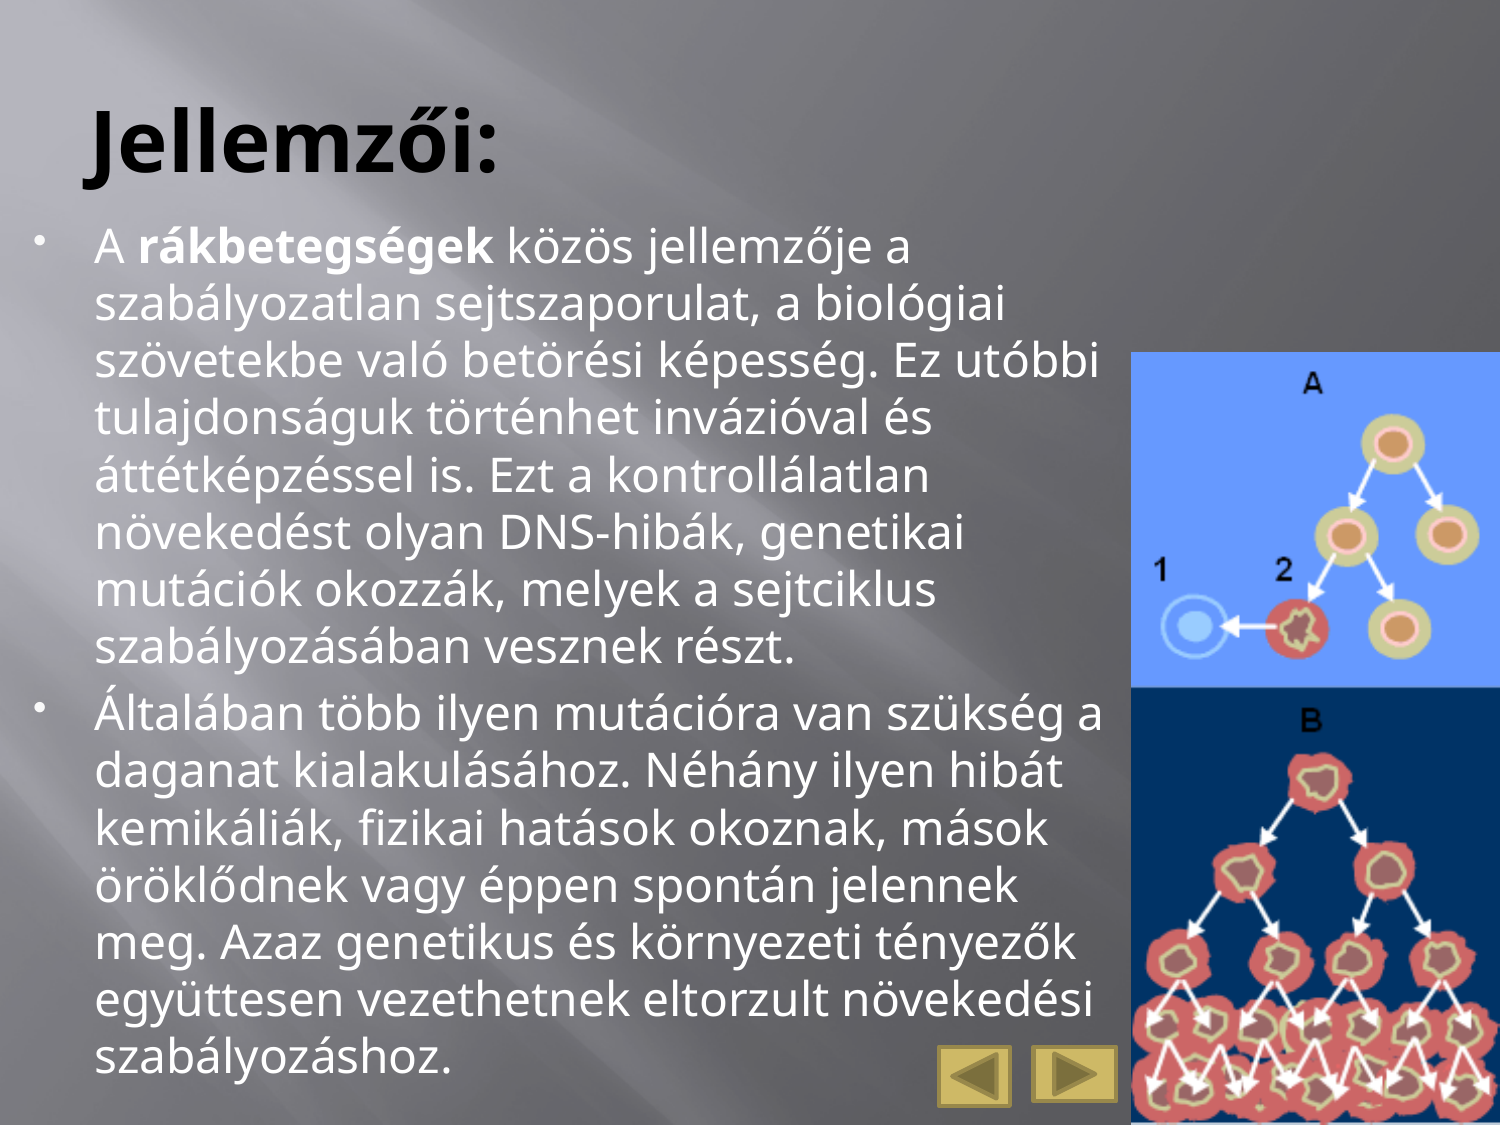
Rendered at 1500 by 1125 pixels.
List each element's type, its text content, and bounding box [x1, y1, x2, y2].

text_box [937, 1045, 1012, 1108]
text_box [1031, 1045, 1118, 1103]
list A rákbetegségek közös jellemzője a szabályozatlan sejtszaporulat, a biológiai szövetekbe való betörési képesség. Ez utóbbi tulajdonságuk történhet invázióval és áttétképzéssel is. Ezt a kontrollálatlan növekedést olyan DNS-hibák, genetikai mutációk okozzák, melyek a sejtciklus szabályozásában vesznek részt. Általában több ilyen mutációra van szükség a daganat kialakulásához. Néhány ilyen hibát kemikáliák, fizikai hatások okoznak, mások öröklődnek vagy éppen spontán jelennek meg. Azaz genetikus és környezeti tényezők együttesen vezethetnek eltorzult növekedési szabályozáshoz. [0, 208, 1140, 1094]
picture [1131, 352, 1500, 1125]
title Jellemzői: [75, 45, 1425, 233]
